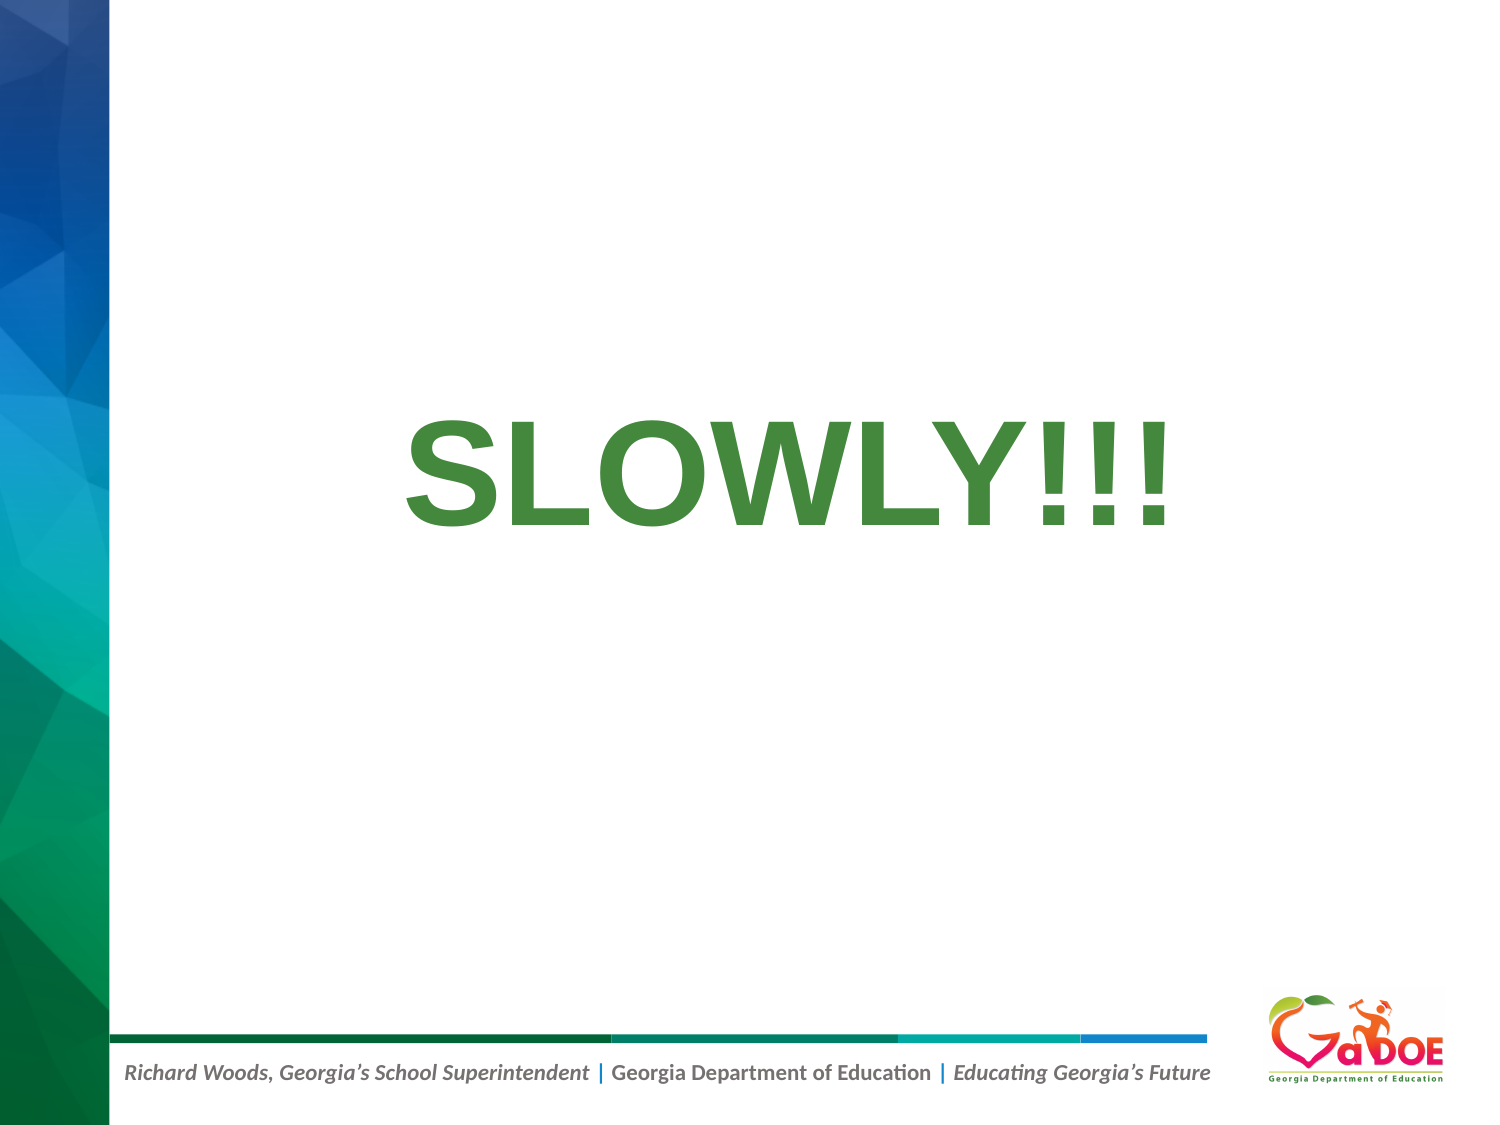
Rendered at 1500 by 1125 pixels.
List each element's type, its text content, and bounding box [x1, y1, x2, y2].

picture [0, 0, 110, 1125]
title SLOWLY!!! [144, 368, 1439, 586]
picture [1263, 987, 1447, 1089]
